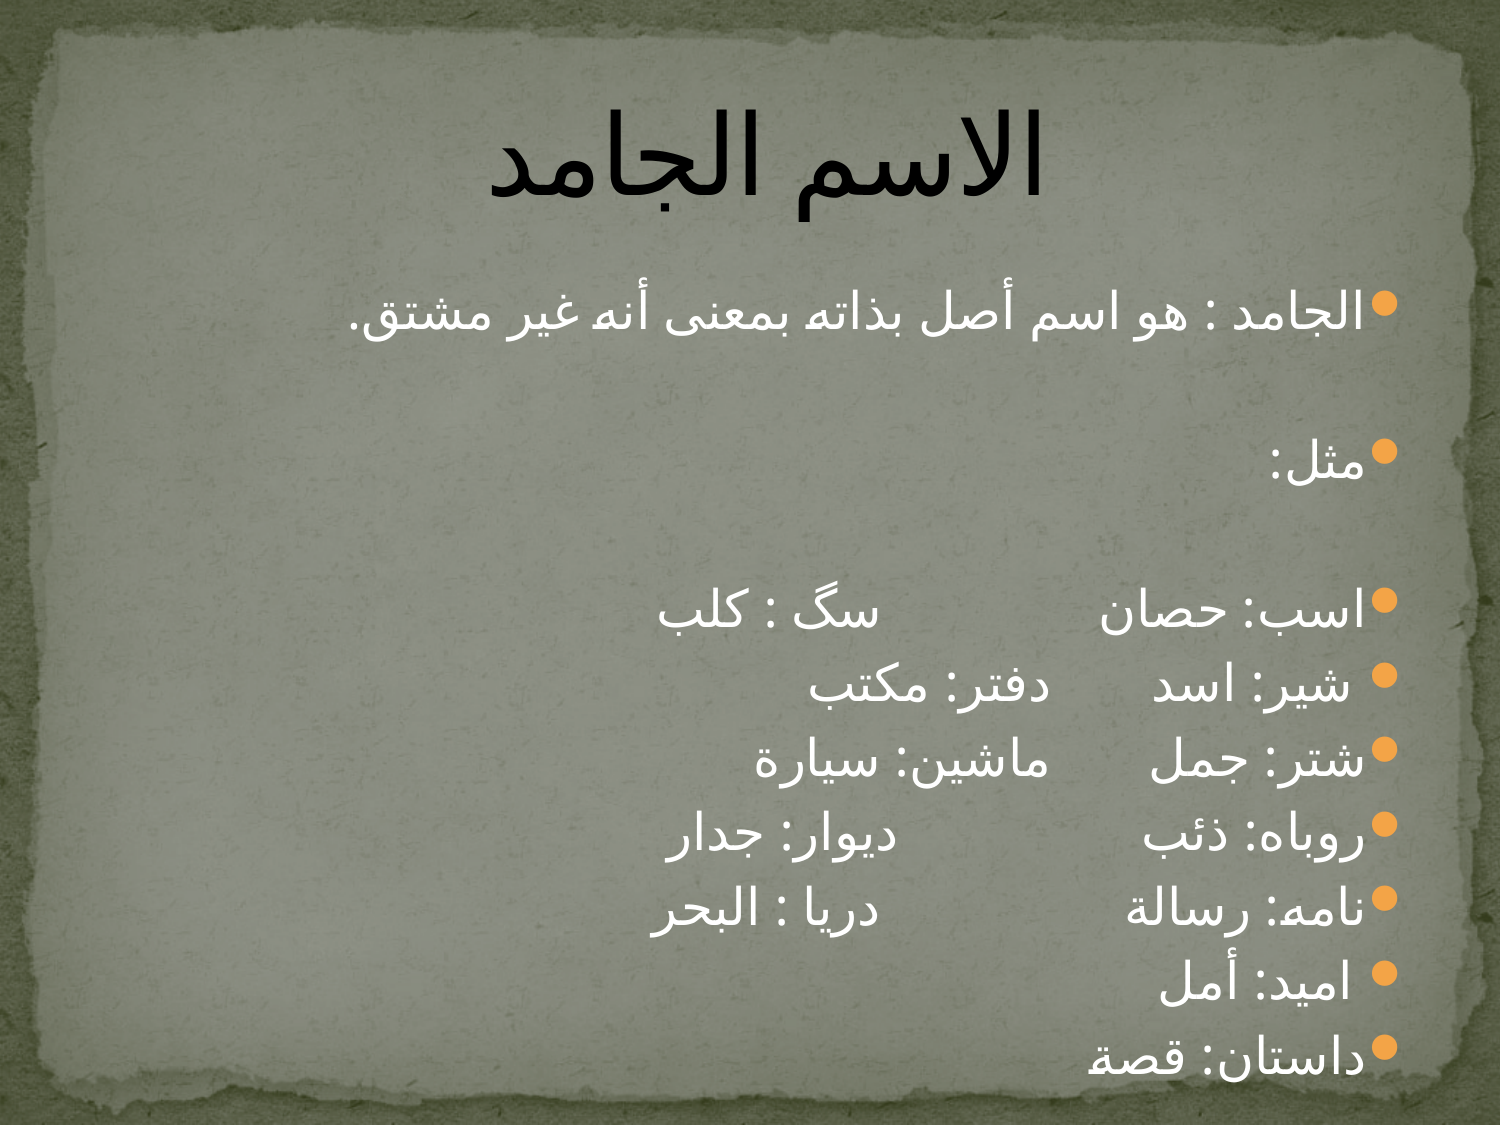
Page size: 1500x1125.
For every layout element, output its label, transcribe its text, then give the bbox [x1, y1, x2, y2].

list الجامد : هو اسم أصل بذاته بمعنى أنه غير مشتق. مثل: اسب: حصان سگ : کلب شير: اسد دفتر: مكتب شتر: جمل ماشين: سيارة روباه: ذئب ديوار: جدار نامه: رسالة دريا : البحر اميد: أمل داستان: قصة [75, 270, 1425, 1094]
title الاسم الجامد [74, 24, 1425, 225]
